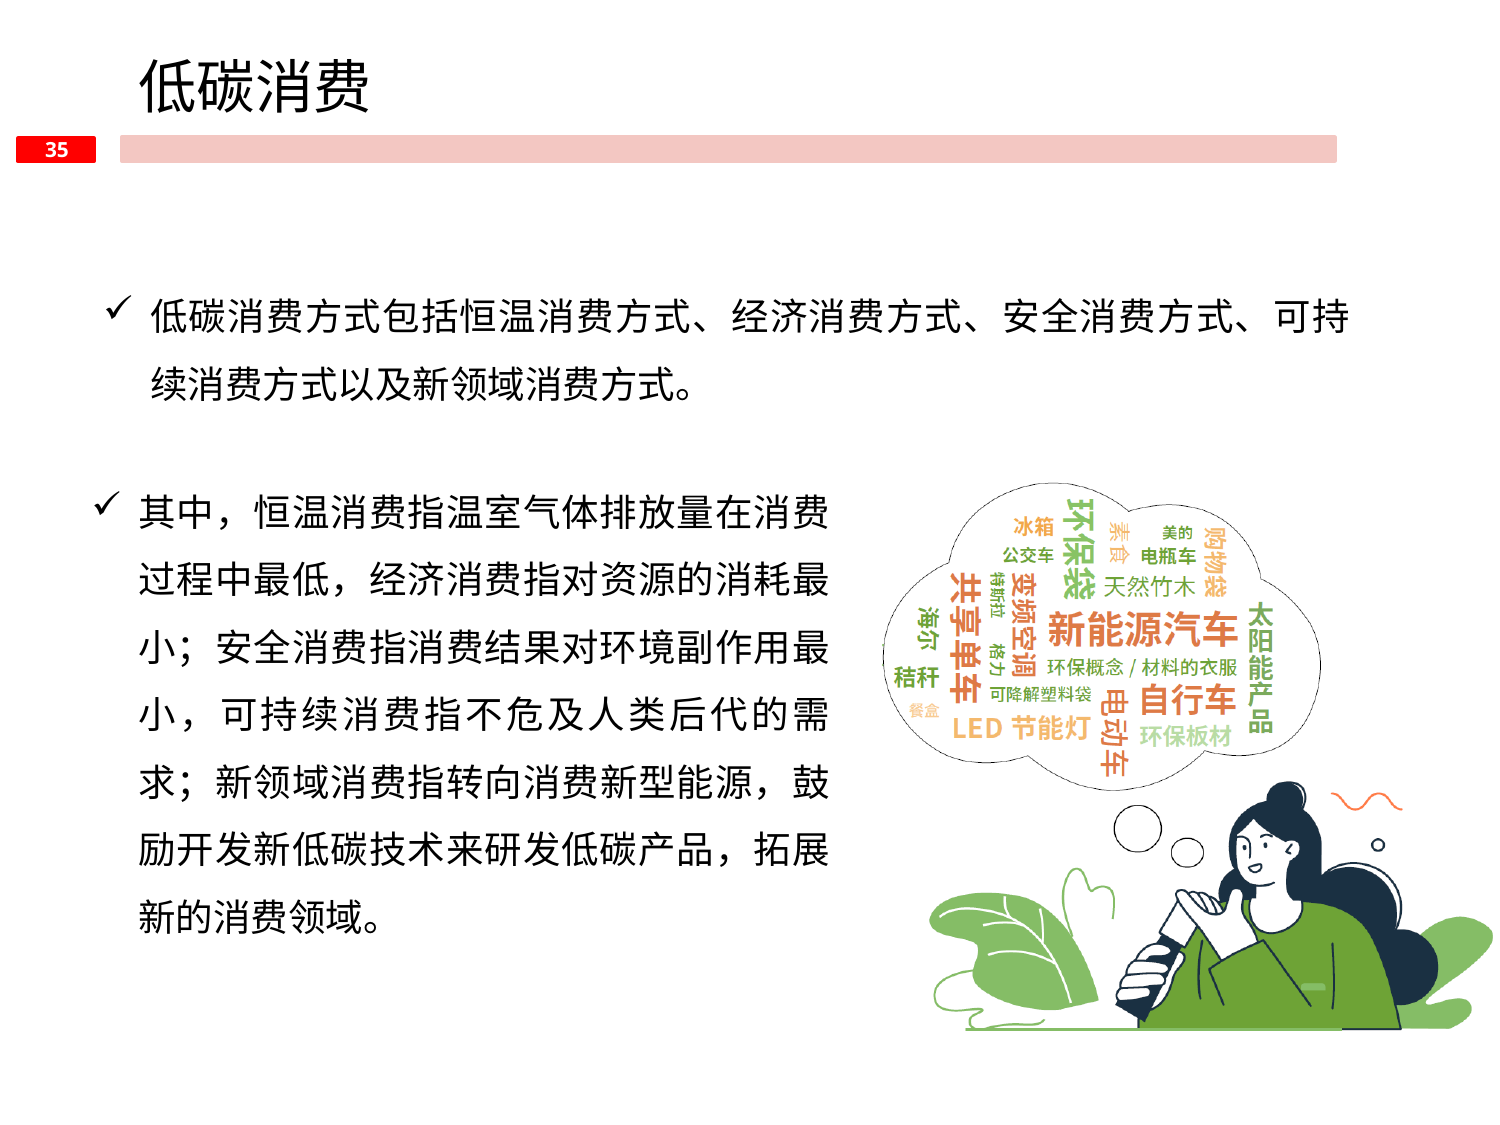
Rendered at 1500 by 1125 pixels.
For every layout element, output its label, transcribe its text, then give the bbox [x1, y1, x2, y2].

text_box [17, 129, 97, 189]
text_box 低碳消费 [123, 42, 958, 128]
text_box 低碳消费方式包括恒温消费方式、经济消费方式、安全消费方式、可持续消费方式以及新领域消费方式。 [88, 263, 1365, 414]
picture [882, 481, 1498, 1034]
text_box 其中，恒温消费指温室气体排放量在消费过程中最低，经济消费指对资源的消耗最小；安全消费指消费结果对环境副作用最小，可持续消费指不危及人类后代的需求；新领域消费指转向消费新型能源，鼓励开发新低碳技术来研发低碳产品，拓展新的消费领域。 [76, 278, 845, 947]
